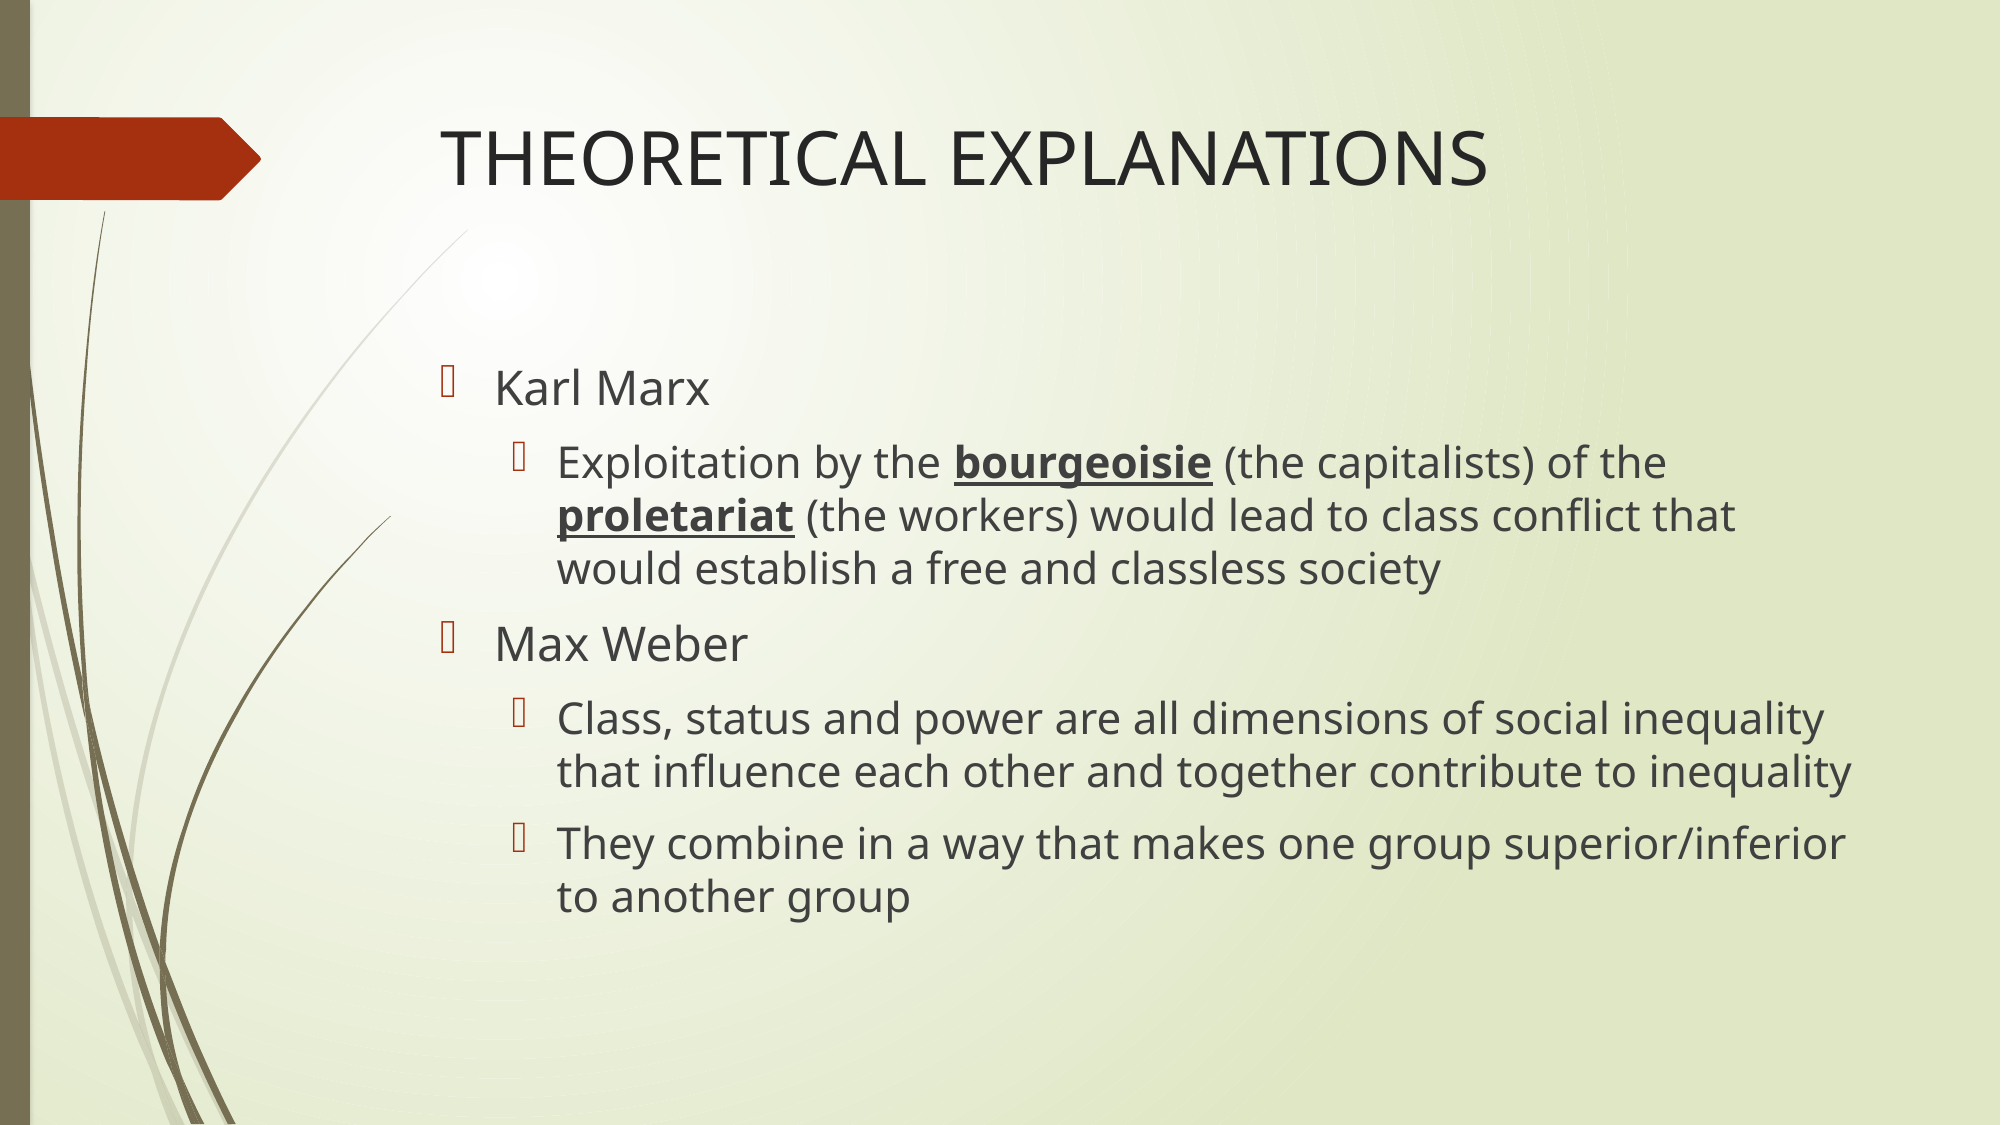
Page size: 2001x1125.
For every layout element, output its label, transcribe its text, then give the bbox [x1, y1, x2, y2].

title THEORETICAL EXPLANATIONS [425, 102, 1888, 313]
list Karl Marx Exploitation by the bourgeoisie (the capitalists) of the proletariat (the workers) would lead to class conflict that would establish a free and classless society Max Weber Class, status and power are all dimensions of social inequality that influence each other and together contribute to inequality They combine in a way that makes one group superior/inferior to another group [424, 350, 1888, 970]
